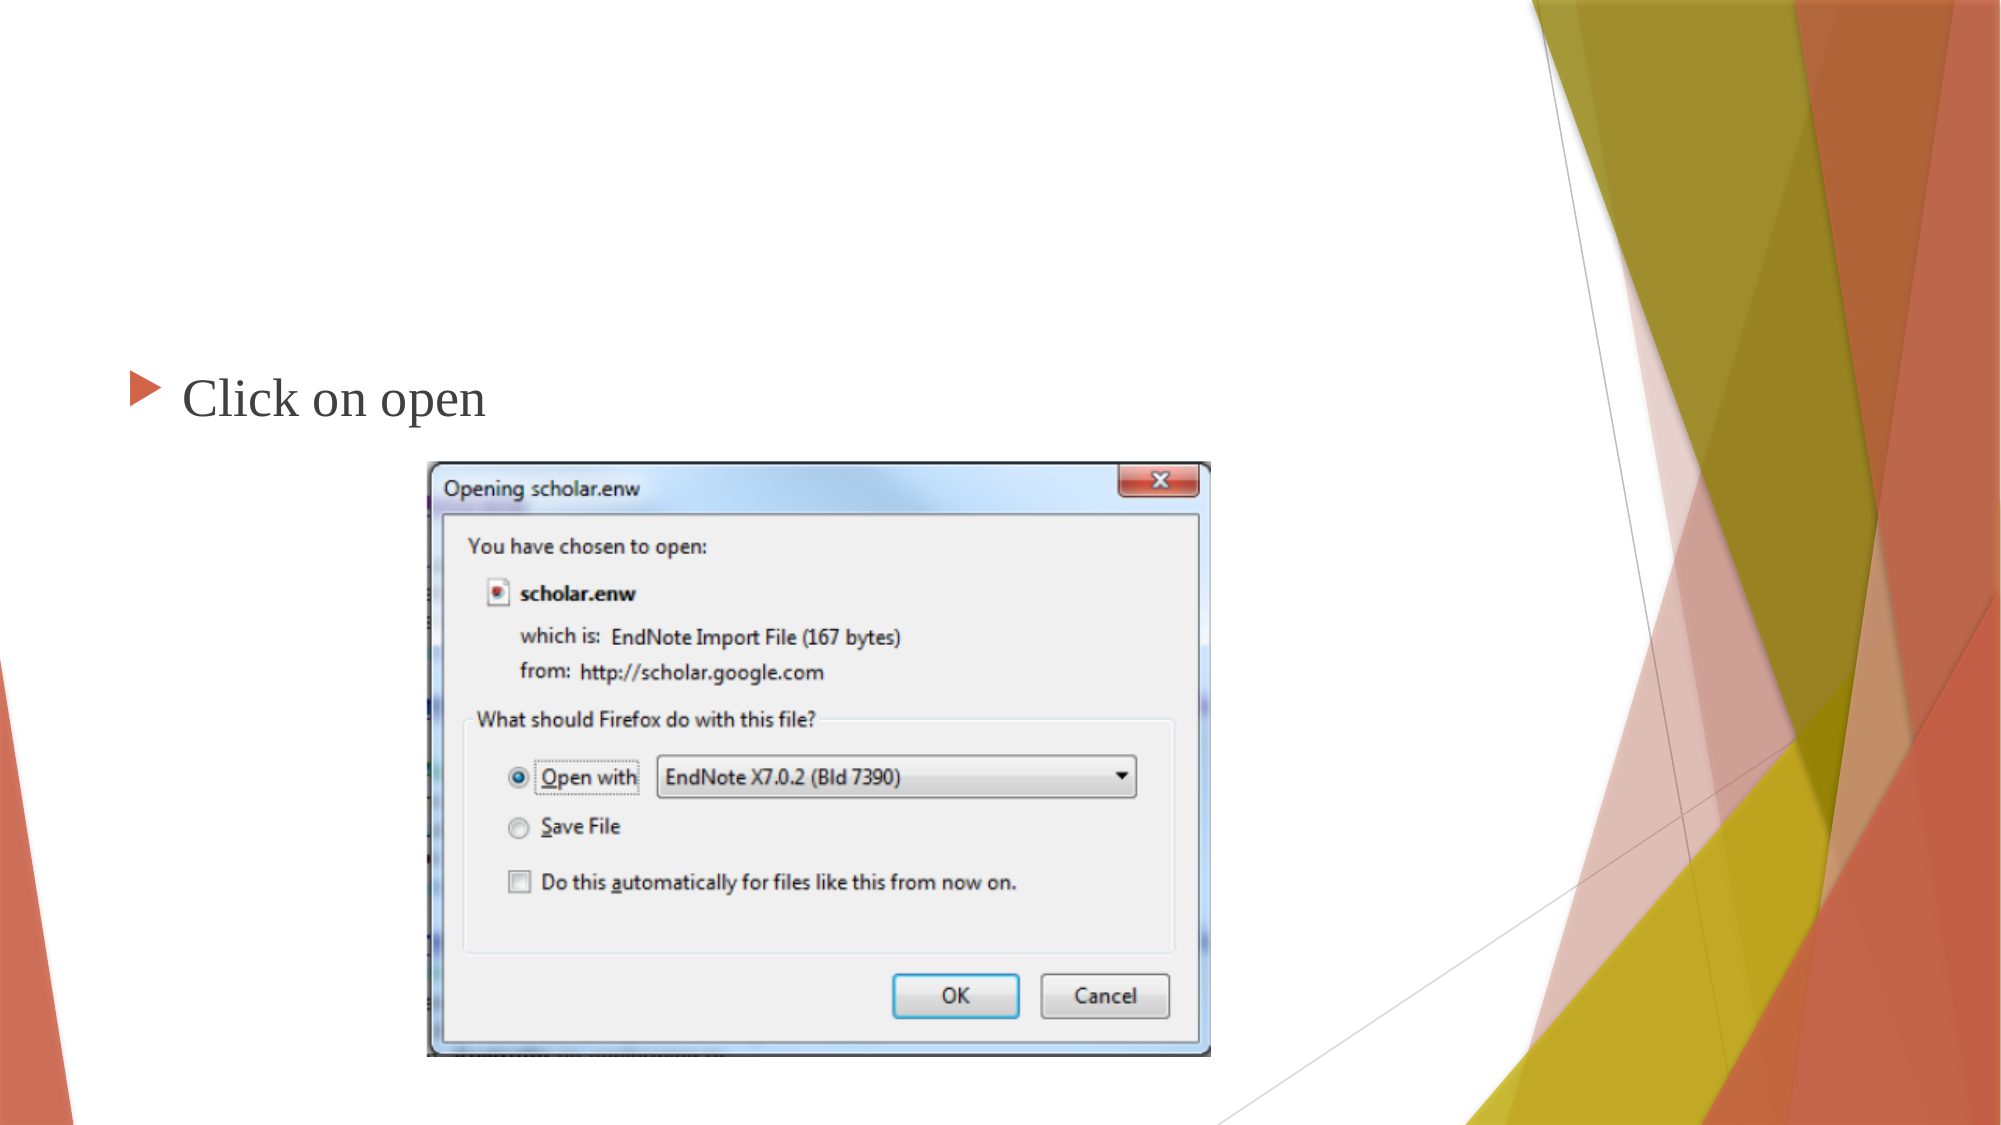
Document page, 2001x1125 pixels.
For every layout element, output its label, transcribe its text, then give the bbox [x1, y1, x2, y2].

picture [421, 460, 1212, 1057]
list Click on open [111, 354, 1522, 992]
